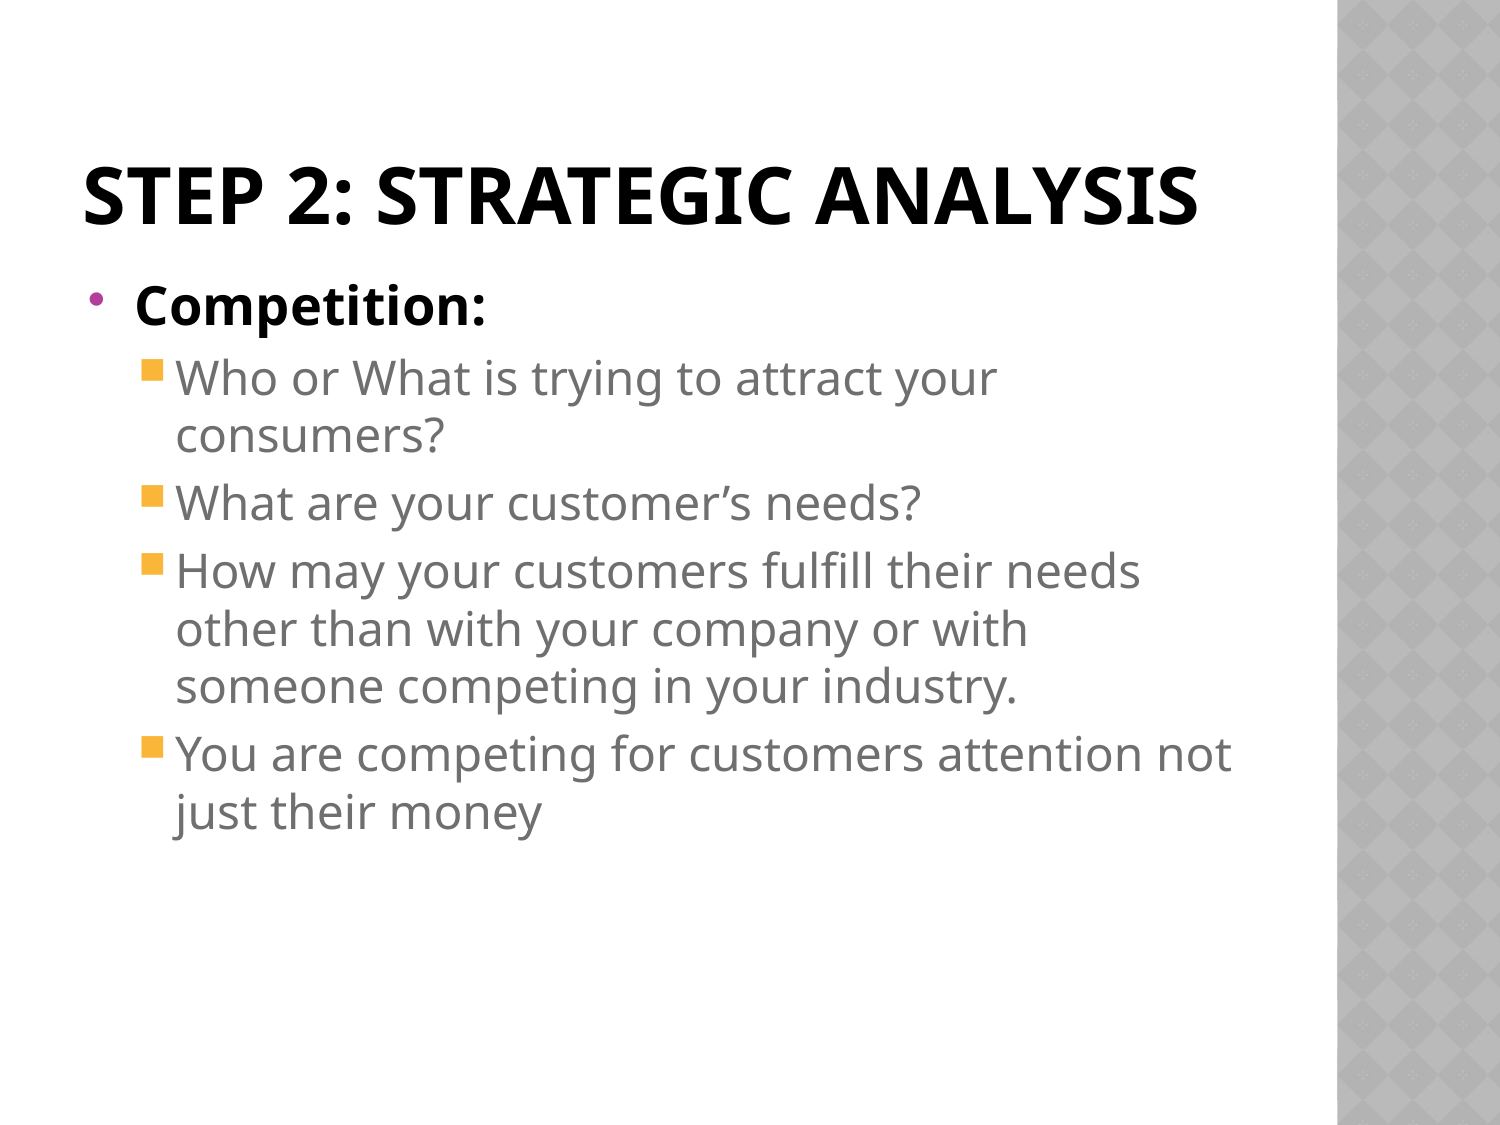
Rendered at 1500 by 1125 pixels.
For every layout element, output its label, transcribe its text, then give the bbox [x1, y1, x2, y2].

list Competition: Who or What is trying to attract your consumers? What are your customer’s needs? How may your customers fulfill their needs other than with your company or with someone competing in your industry. You are competing for customers attention not just their money [75, 264, 1263, 1059]
title Step 2: Strategic Analysis [75, 52, 1263, 240]
